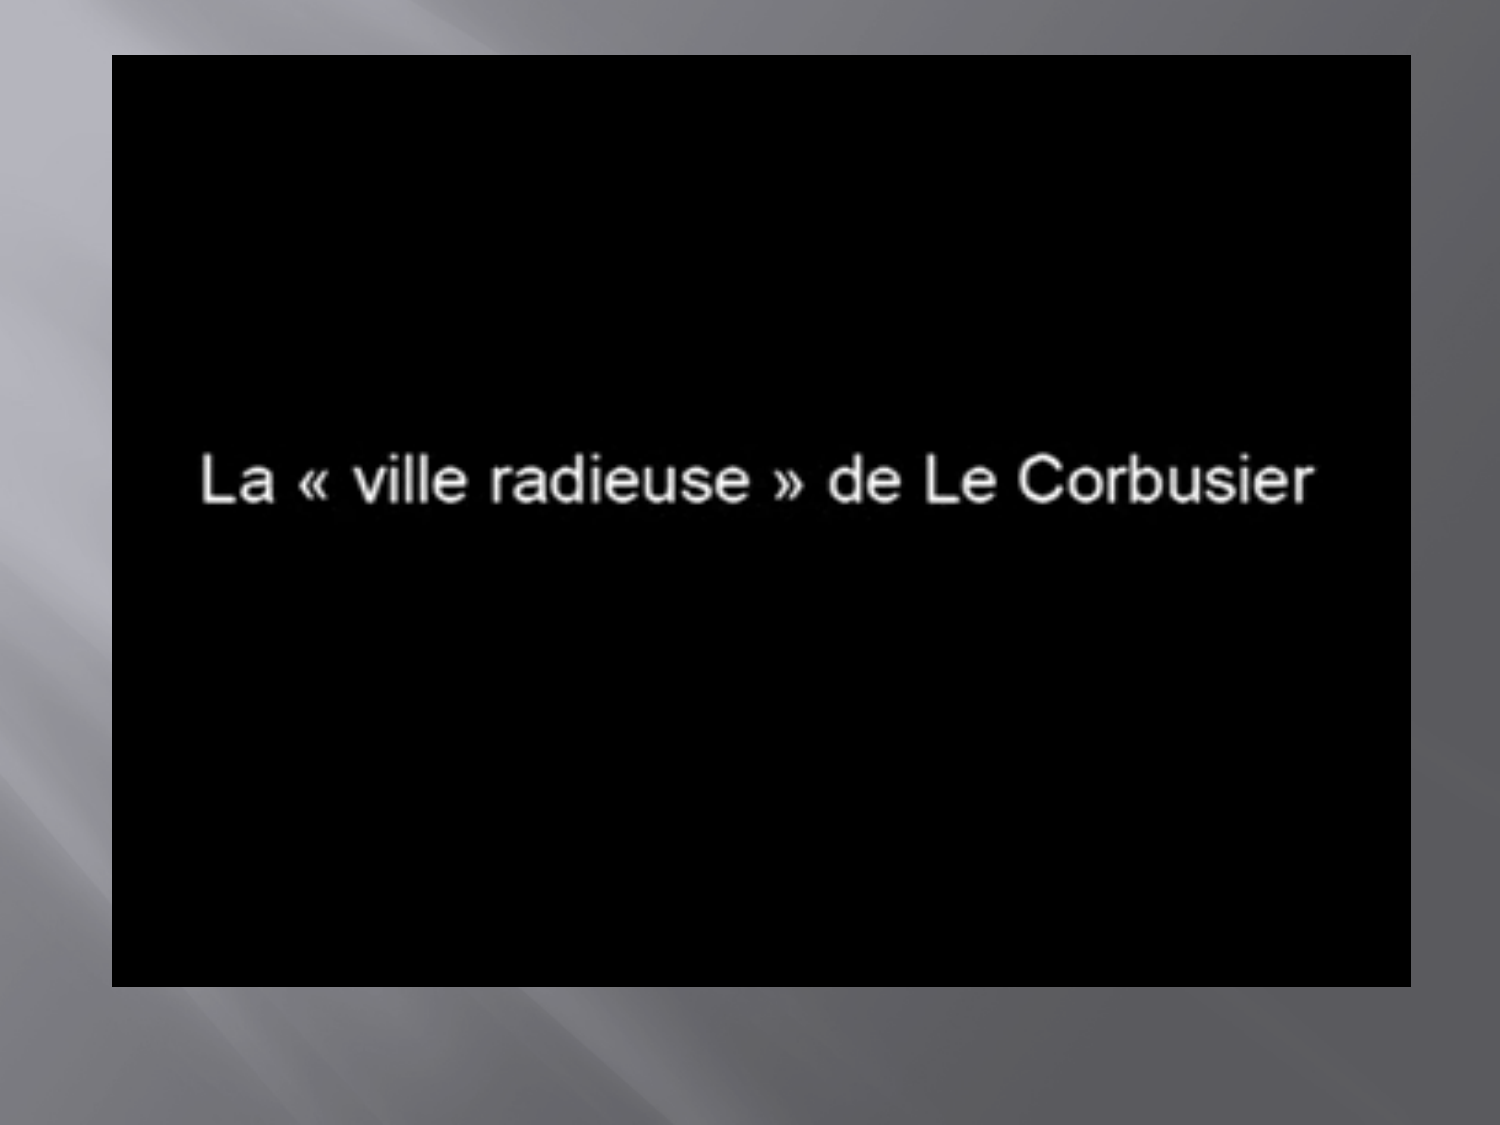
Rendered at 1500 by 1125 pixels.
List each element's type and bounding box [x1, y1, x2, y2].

list [111, 54, 1412, 988]
